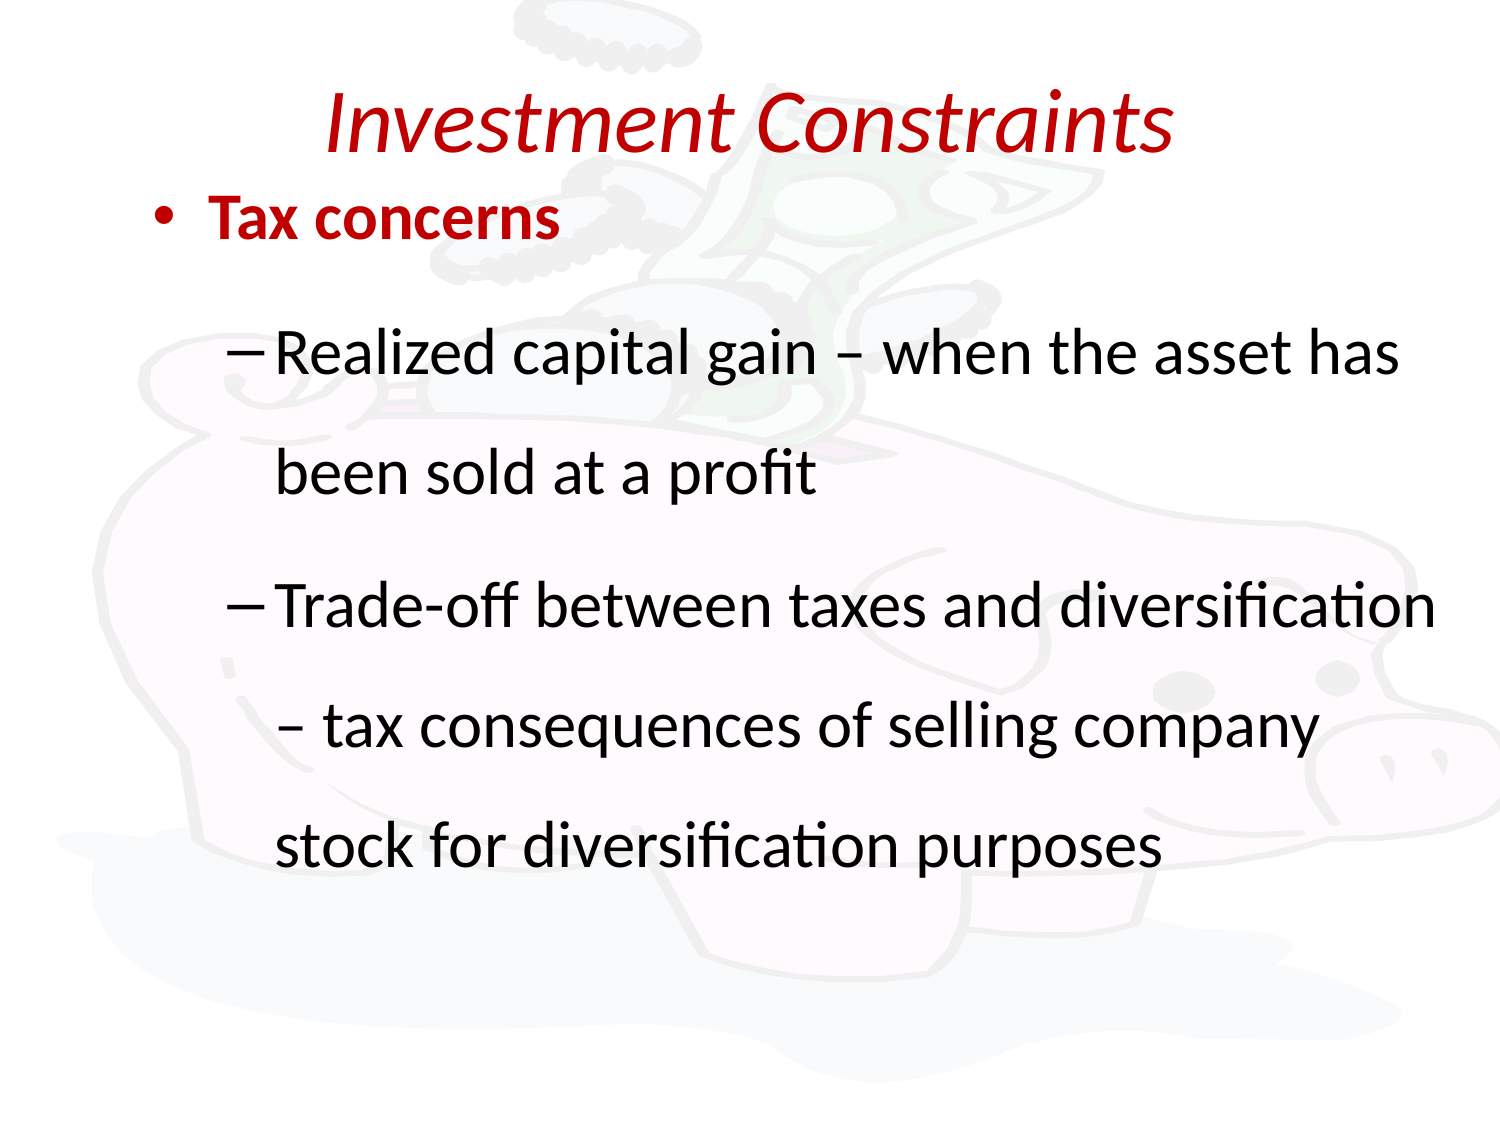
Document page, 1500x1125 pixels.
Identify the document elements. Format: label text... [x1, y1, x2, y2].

title Investment Constraints [75, 45, 1425, 188]
list Tax concerns Realized capital gain – when the asset has been sold at a profit Trade-off between taxes and diversification – tax consequences of selling company stock for diversification purposes [137, 174, 1488, 1100]
